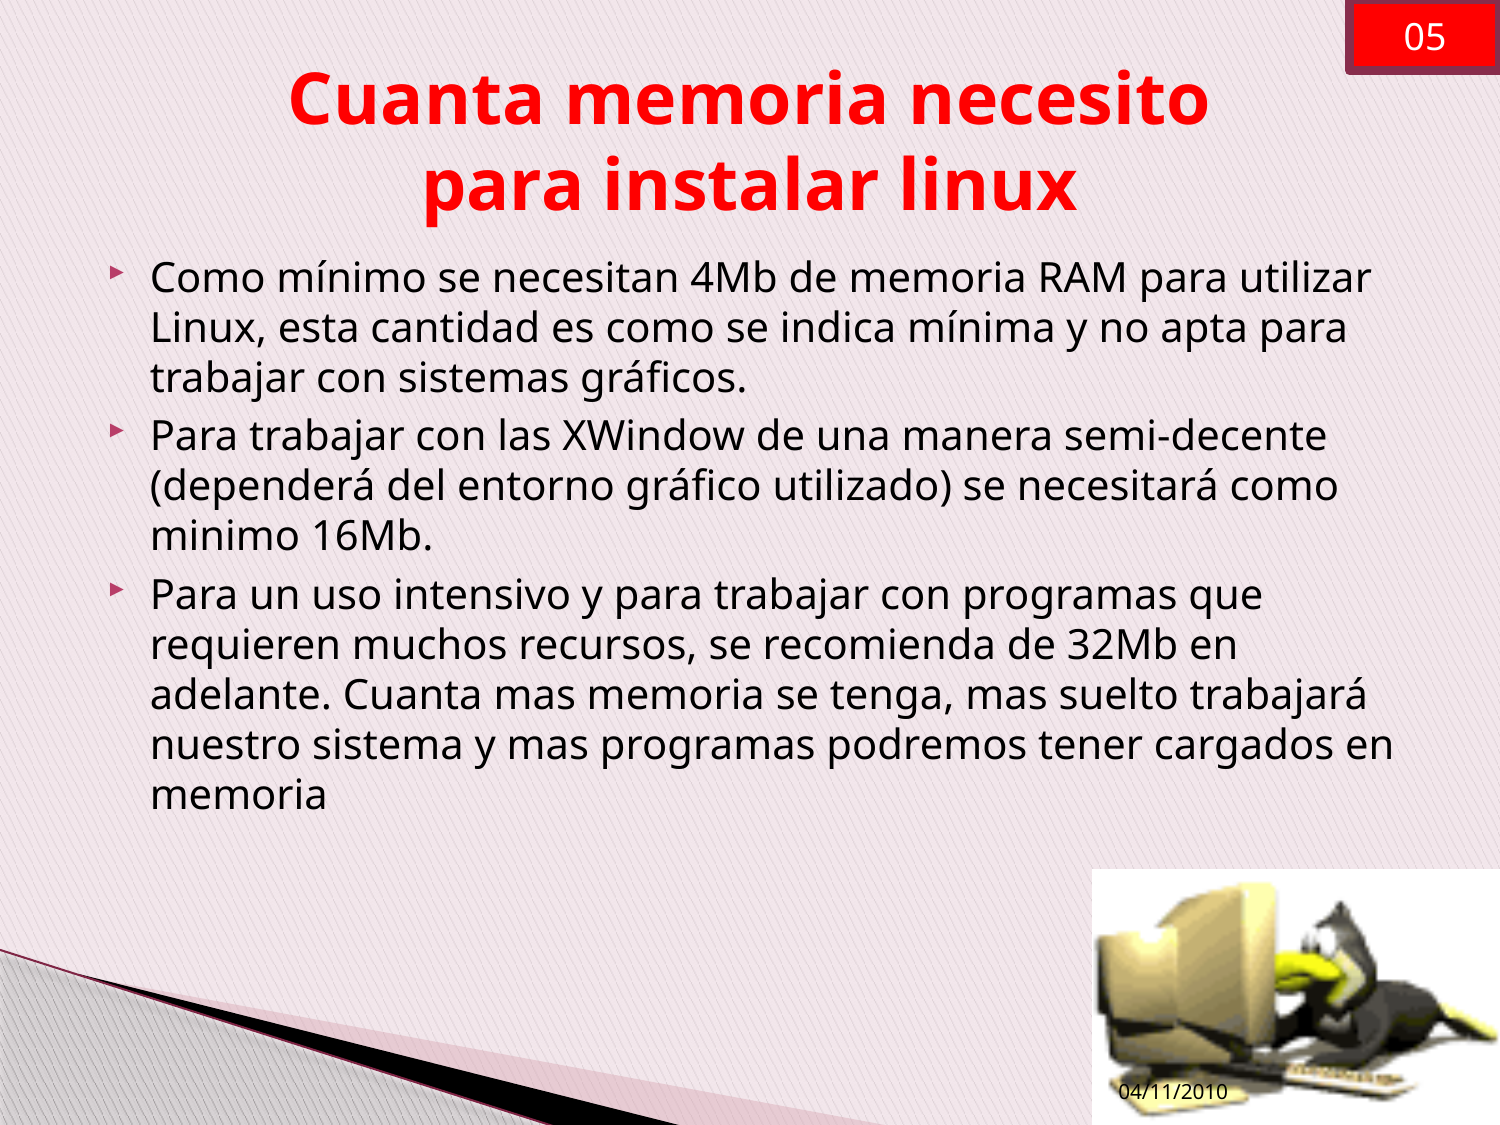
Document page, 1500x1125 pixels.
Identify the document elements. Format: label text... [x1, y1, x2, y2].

list Como mínimo se necesitan 4Mb de memoria RAM para utilizar Linux, esta cantidad es como se indica mínima y no apta para trabajar con sistemas gráficos. Para trabajar con las XWindow de una manera semi-decente (dependerá del entorno gráfico utilizado) se necesitará como minimo 16Mb. Para un uso intensivo y para trabajar con programas que requieren muchos recursos, se recomienda de 32Mb en adelante. Cuanta mas memoria se tenga, mas suelto trabajará nuestro sistema y mas programas podremos tener cargados en memoria [75, 243, 1425, 986]
text_box 05 [1345, 0, 1500, 75]
picture [1092, 869, 1500, 1125]
title Cuanta memoria necesito para instalar linux [75, 45, 1425, 233]
